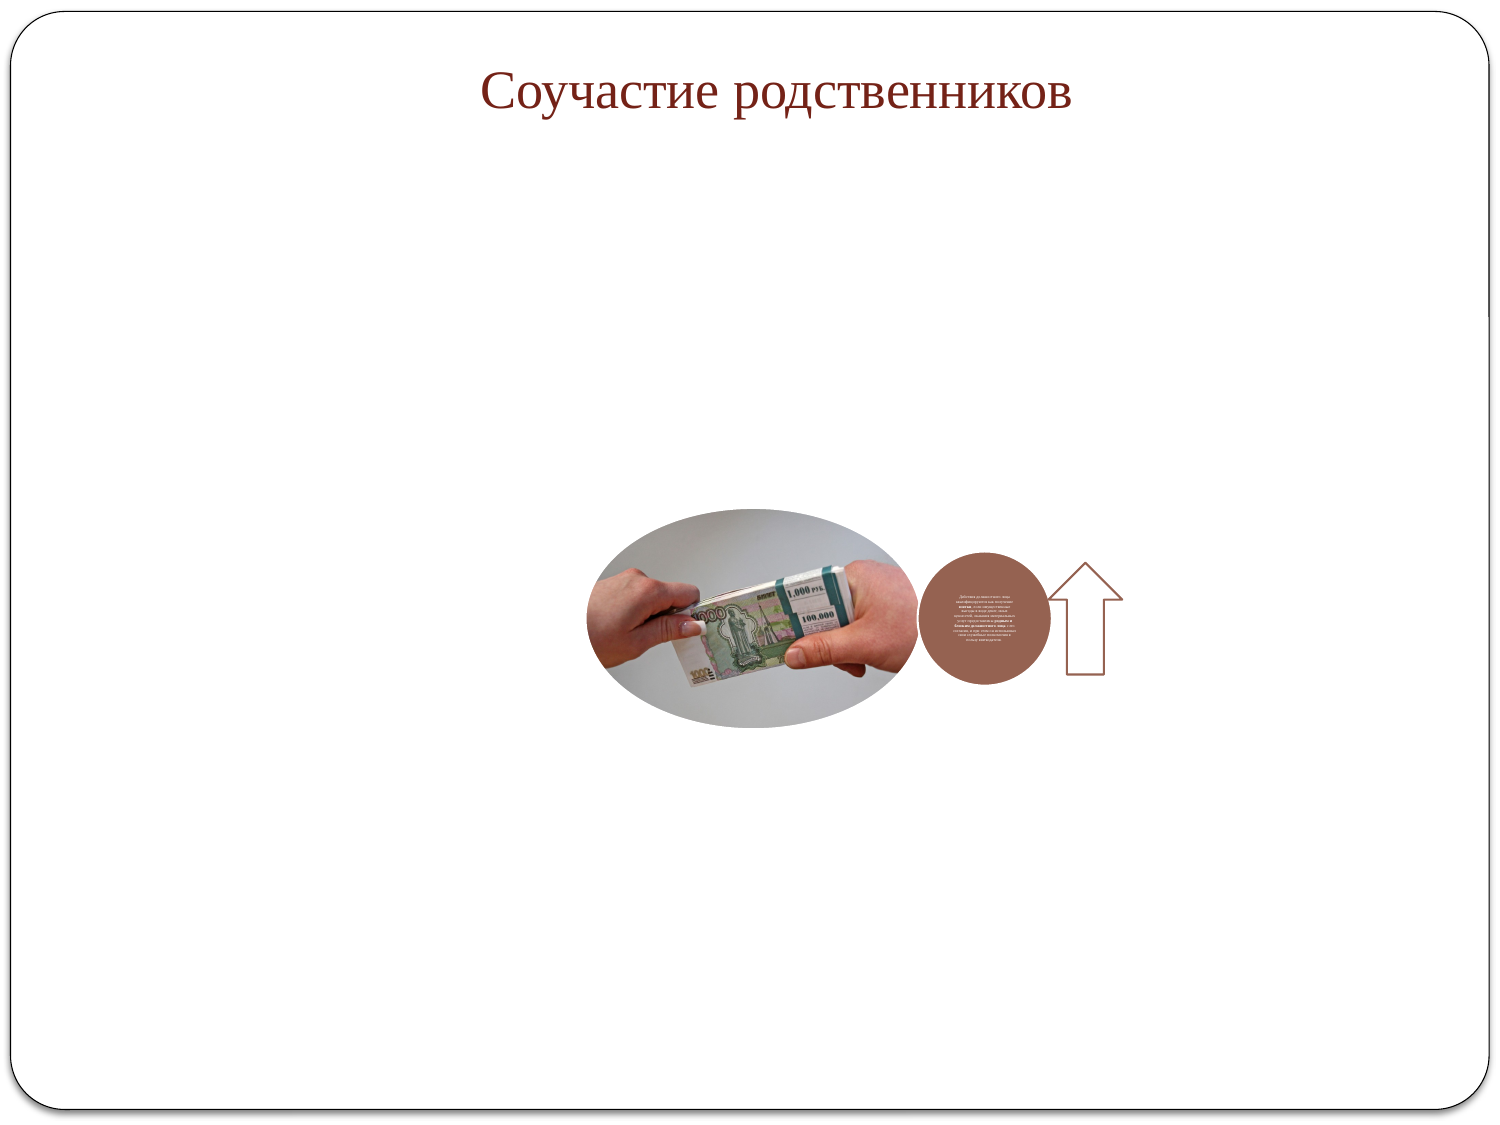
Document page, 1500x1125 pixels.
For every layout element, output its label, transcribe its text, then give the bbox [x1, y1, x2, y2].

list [81, 175, 1425, 1062]
title Соучастие родственников [105, 46, 1448, 135]
